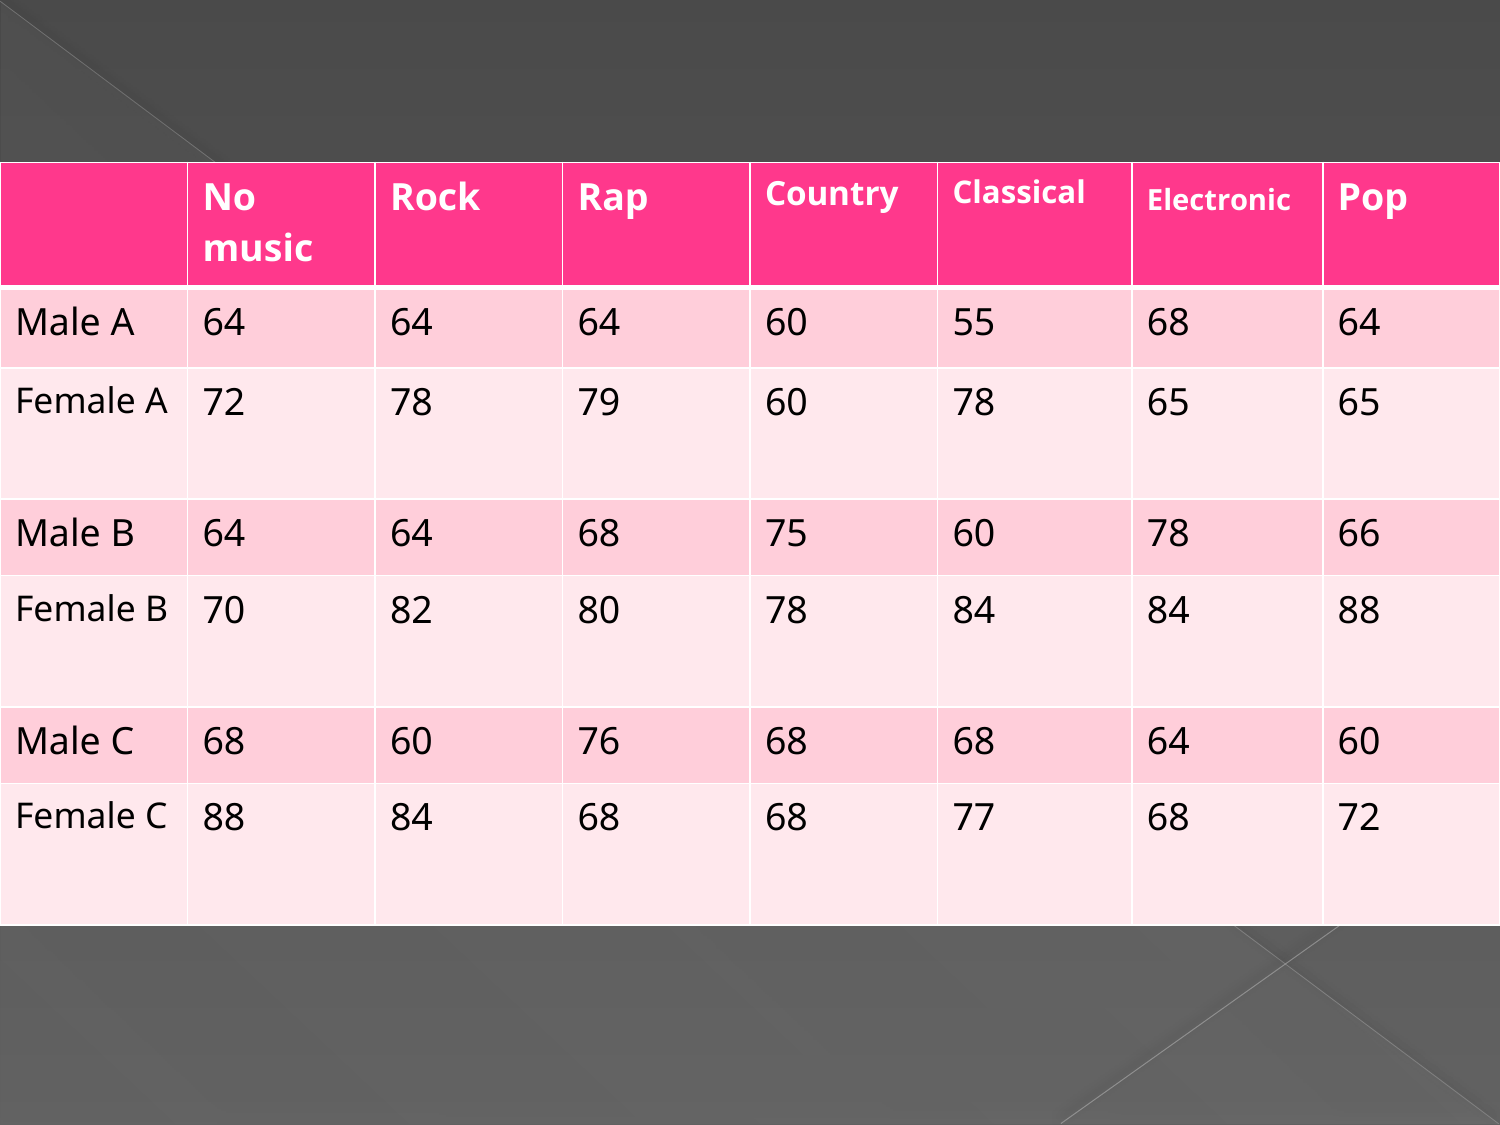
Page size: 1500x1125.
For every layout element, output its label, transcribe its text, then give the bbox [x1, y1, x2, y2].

table_cell 68 [751, 708, 937, 783]
table_cell 60 [751, 290, 937, 367]
table_cell 64 [188, 290, 374, 367]
table_cell 55 [938, 290, 1131, 367]
table_cell 88 [1324, 576, 1499, 706]
table_cell Male B [1, 500, 187, 575]
table_cell 78 [1133, 500, 1322, 575]
table_cell 78 [376, 369, 562, 498]
table_cell Female C [1, 784, 187, 924]
table_cell 84 [938, 576, 1131, 706]
table_header No music [188, 163, 374, 285]
table_cell 60 [1324, 708, 1499, 783]
table_cell 64 [1133, 708, 1322, 783]
table_header Classical [938, 163, 1131, 285]
table_cell 60 [751, 369, 937, 498]
table_cell Male C [1, 708, 187, 783]
table_cell 60 [938, 500, 1131, 575]
table_cell 64 [376, 500, 562, 575]
table_header [1, 163, 187, 285]
table_header Rock [376, 163, 562, 285]
table_cell 75 [751, 500, 937, 575]
table_cell 68 [1133, 290, 1322, 367]
table_cell 72 [188, 369, 374, 498]
table_cell Female B [1, 576, 187, 706]
table_cell 60 [376, 708, 562, 783]
table_cell 64 [188, 500, 374, 575]
table_header Pop [1324, 163, 1499, 285]
table_cell 77 [938, 784, 1131, 924]
table_cell 66 [1324, 500, 1499, 575]
table_cell 80 [563, 576, 749, 706]
table_cell 65 [1133, 369, 1322, 498]
table_cell 84 [1133, 576, 1322, 706]
table_cell 84 [376, 784, 562, 924]
table_cell Female A [1, 369, 187, 498]
table_cell 76 [563, 708, 749, 783]
table_cell 79 [563, 369, 749, 498]
table_cell 70 [188, 576, 374, 706]
table_cell 88 [188, 784, 374, 924]
table_cell 64 [1324, 290, 1499, 367]
table_cell 68 [188, 708, 374, 783]
table_cell 68 [938, 708, 1131, 783]
table_cell 68 [751, 784, 937, 924]
table_cell 82 [376, 576, 562, 706]
table_cell 64 [376, 290, 562, 367]
table_header Rap [563, 163, 749, 285]
table_cell 68 [1133, 784, 1322, 924]
table_cell Male A [1, 290, 187, 367]
table_cell 64 [563, 290, 749, 367]
table_cell 72 [1324, 784, 1499, 924]
table_header Electronic [1133, 163, 1322, 285]
table_cell 68 [563, 500, 749, 575]
table_header Country [751, 163, 937, 285]
table_cell 65 [1324, 369, 1499, 498]
table_cell 68 [563, 784, 749, 924]
table_cell 78 [751, 576, 937, 706]
table_cell 78 [938, 369, 1131, 498]
